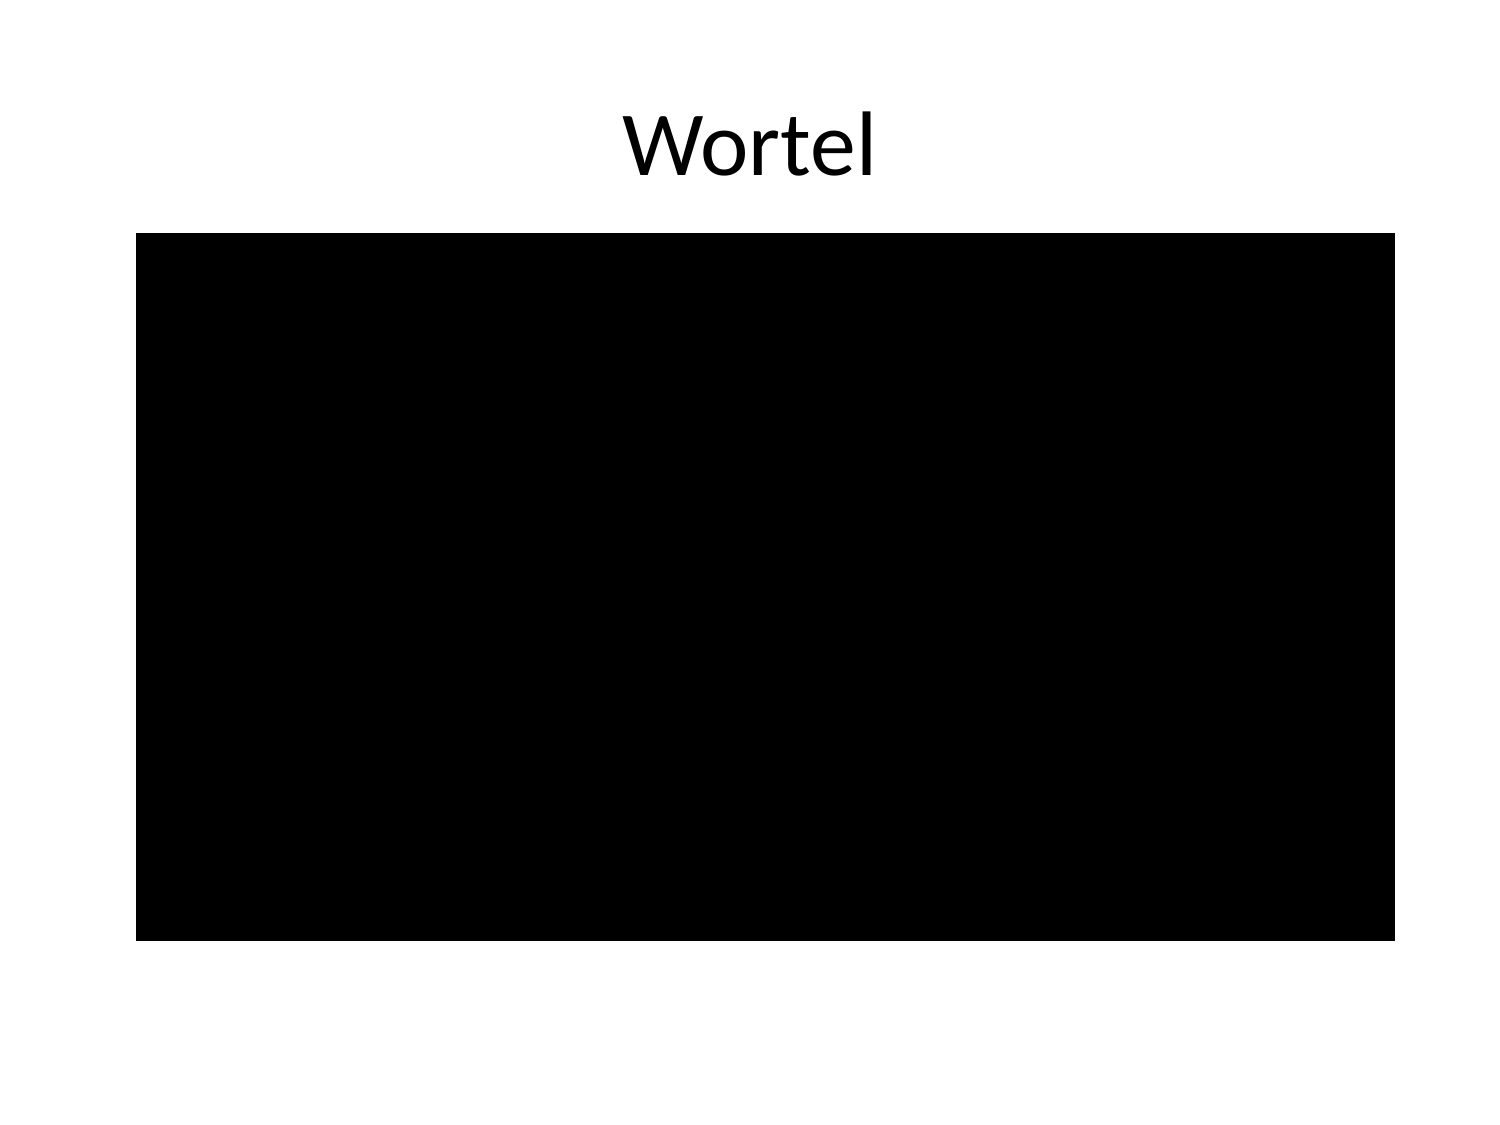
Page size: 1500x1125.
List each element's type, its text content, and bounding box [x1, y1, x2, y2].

title Wortel [75, 45, 1425, 233]
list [135, 232, 1396, 942]
